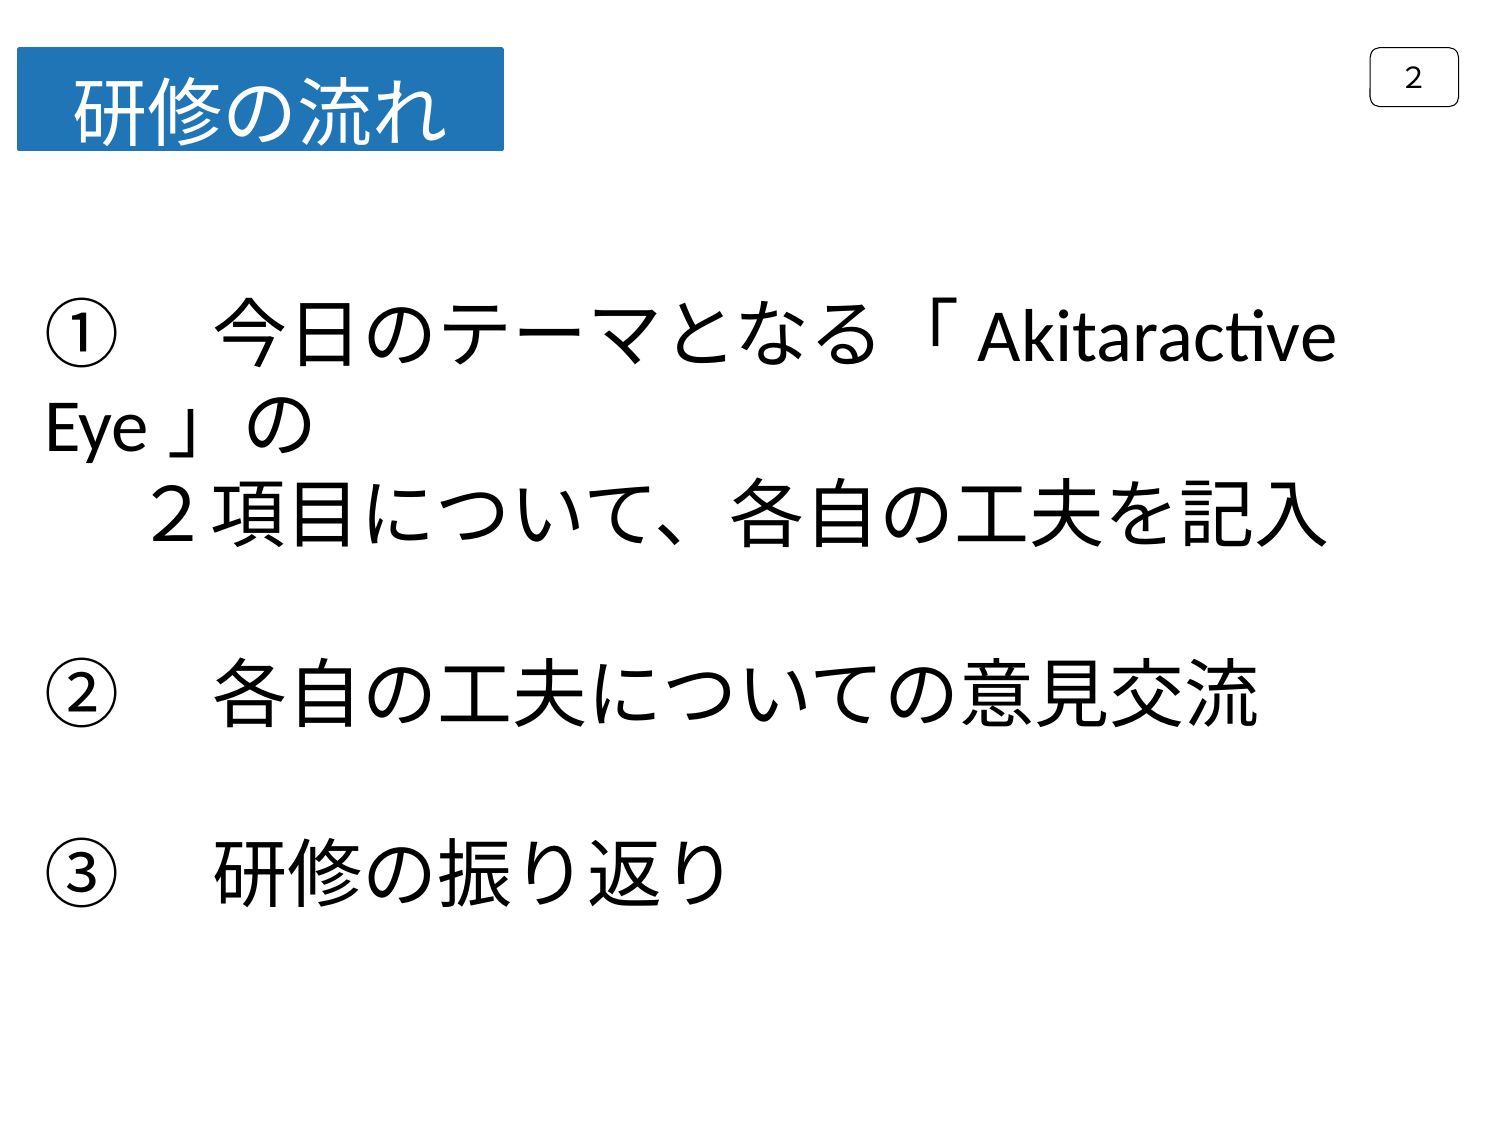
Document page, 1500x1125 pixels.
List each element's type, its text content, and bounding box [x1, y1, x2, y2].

text_box ２ [1367, 45, 1461, 109]
text_box 研修の流れ [17, 47, 504, 151]
text_box ① 今日のテーマとなる「Akitaractive Eye」の ２項目について、各自の工夫を記入 ② 各自の工夫についての意見交流 ③ 研修の振り返り [29, 278, 1465, 924]
